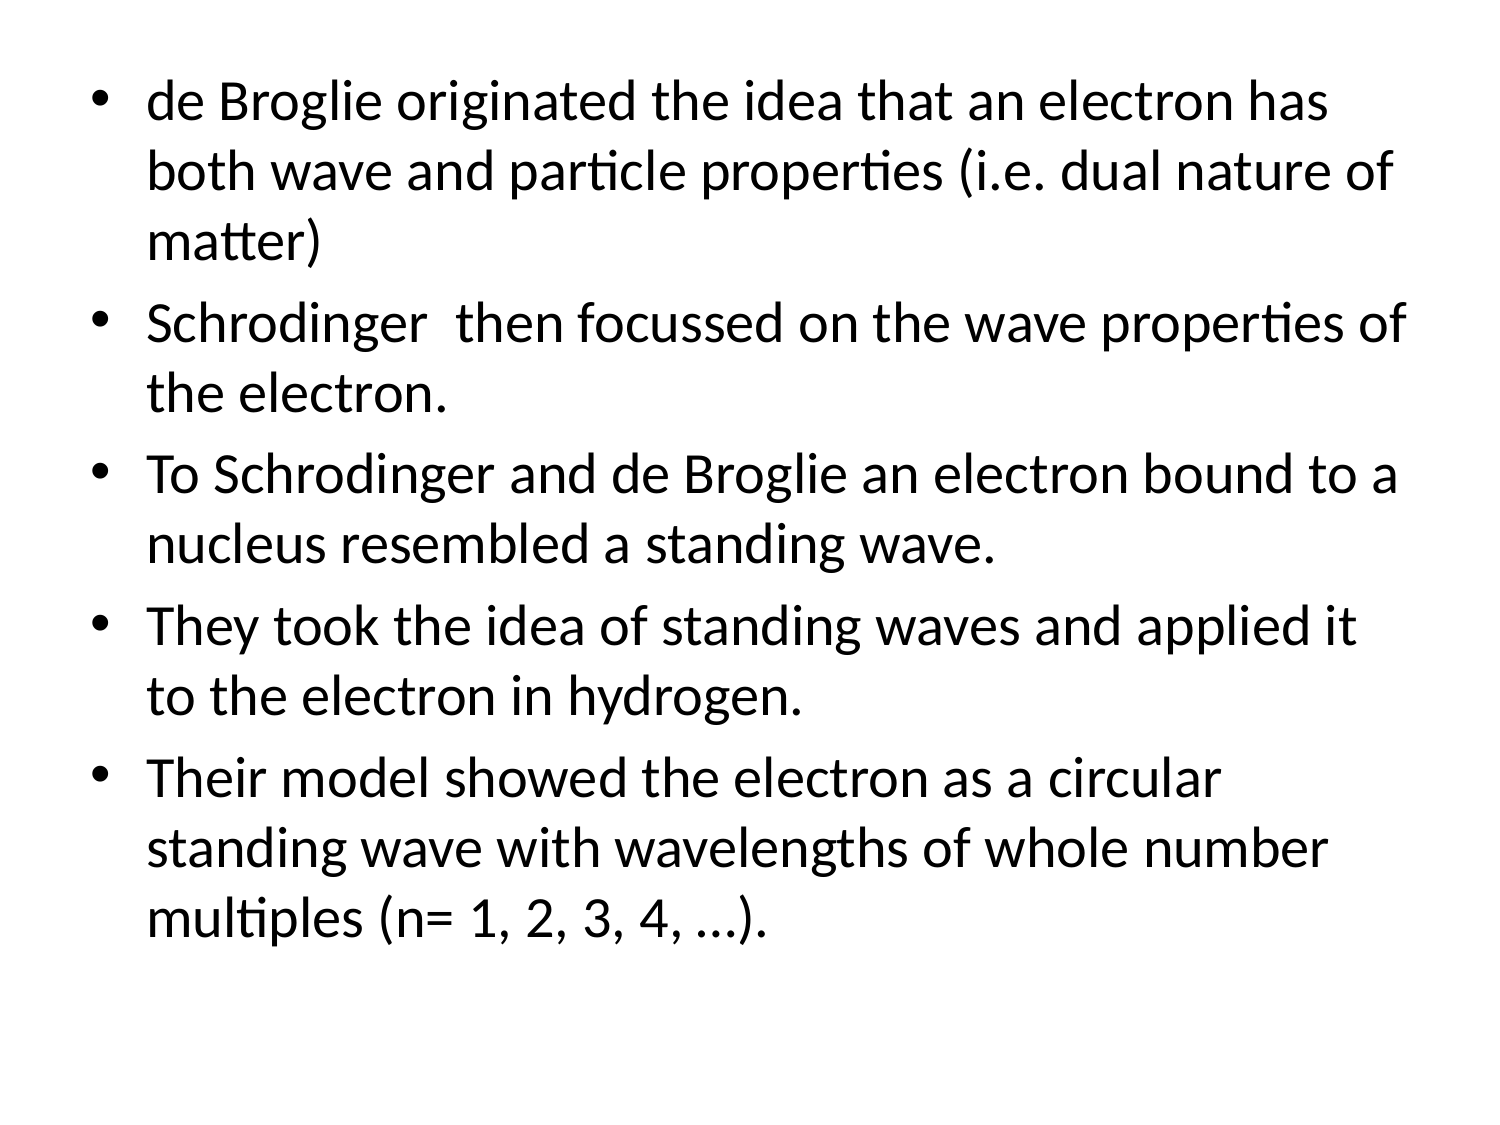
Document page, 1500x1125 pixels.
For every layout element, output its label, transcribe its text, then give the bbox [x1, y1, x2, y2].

list de Broglie originated the idea that an electron has both wave and particle properties (i.e. dual nature of matter) Schrodinger then focussed on the wave properties of the electron. To Schrodinger and de Broglie an electron bound to a nucleus resembled a standing wave. They took the idea of standing waves and applied it to the electron in hydrogen. Their model showed the electron as a circular standing wave with wavelengths of whole number multiples (n= 1, 2, 3, 4, …). [74, 54, 1426, 1006]
